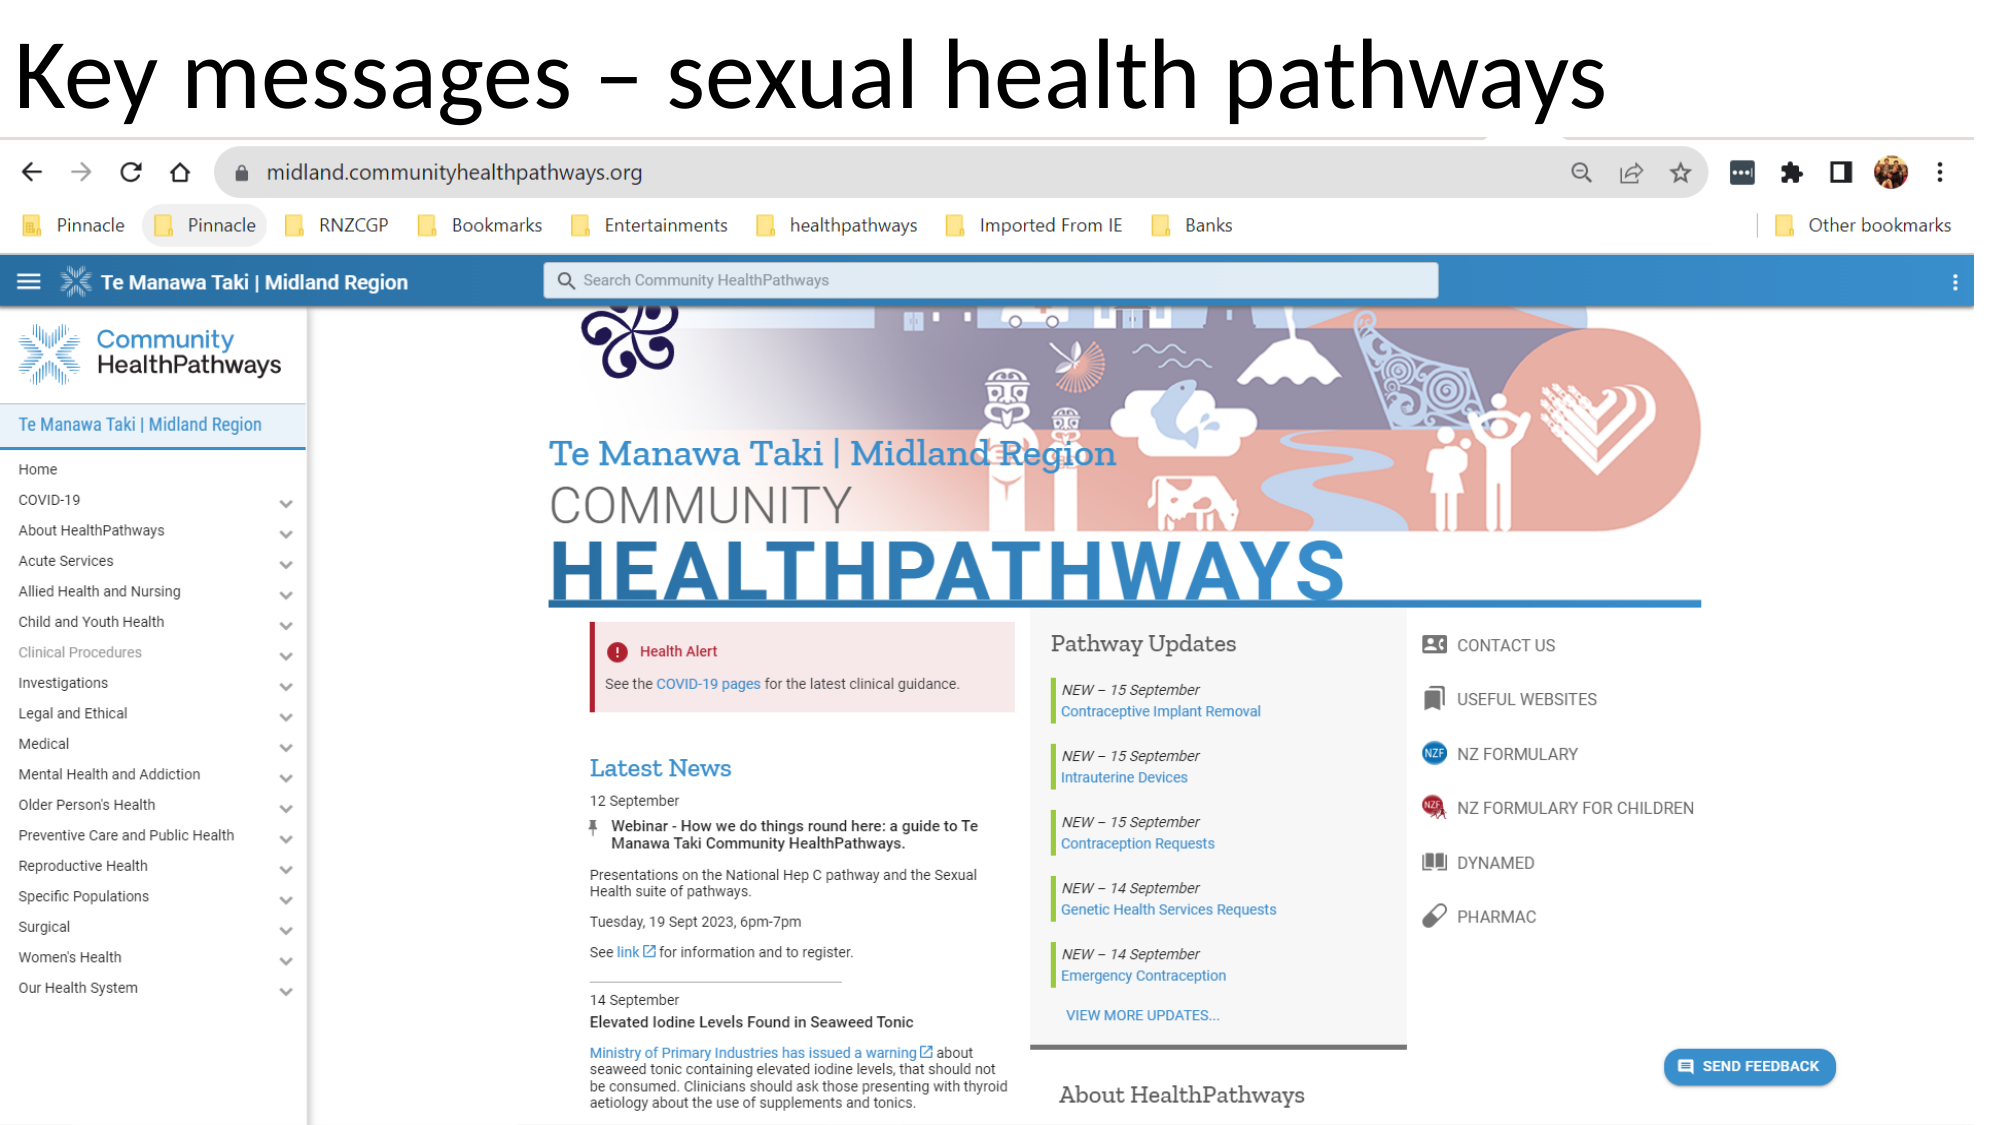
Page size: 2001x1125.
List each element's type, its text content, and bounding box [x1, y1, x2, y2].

text_box Key messages – sexual health pathways [0, 0, 1861, 136]
picture [0, 137, 1974, 1125]
